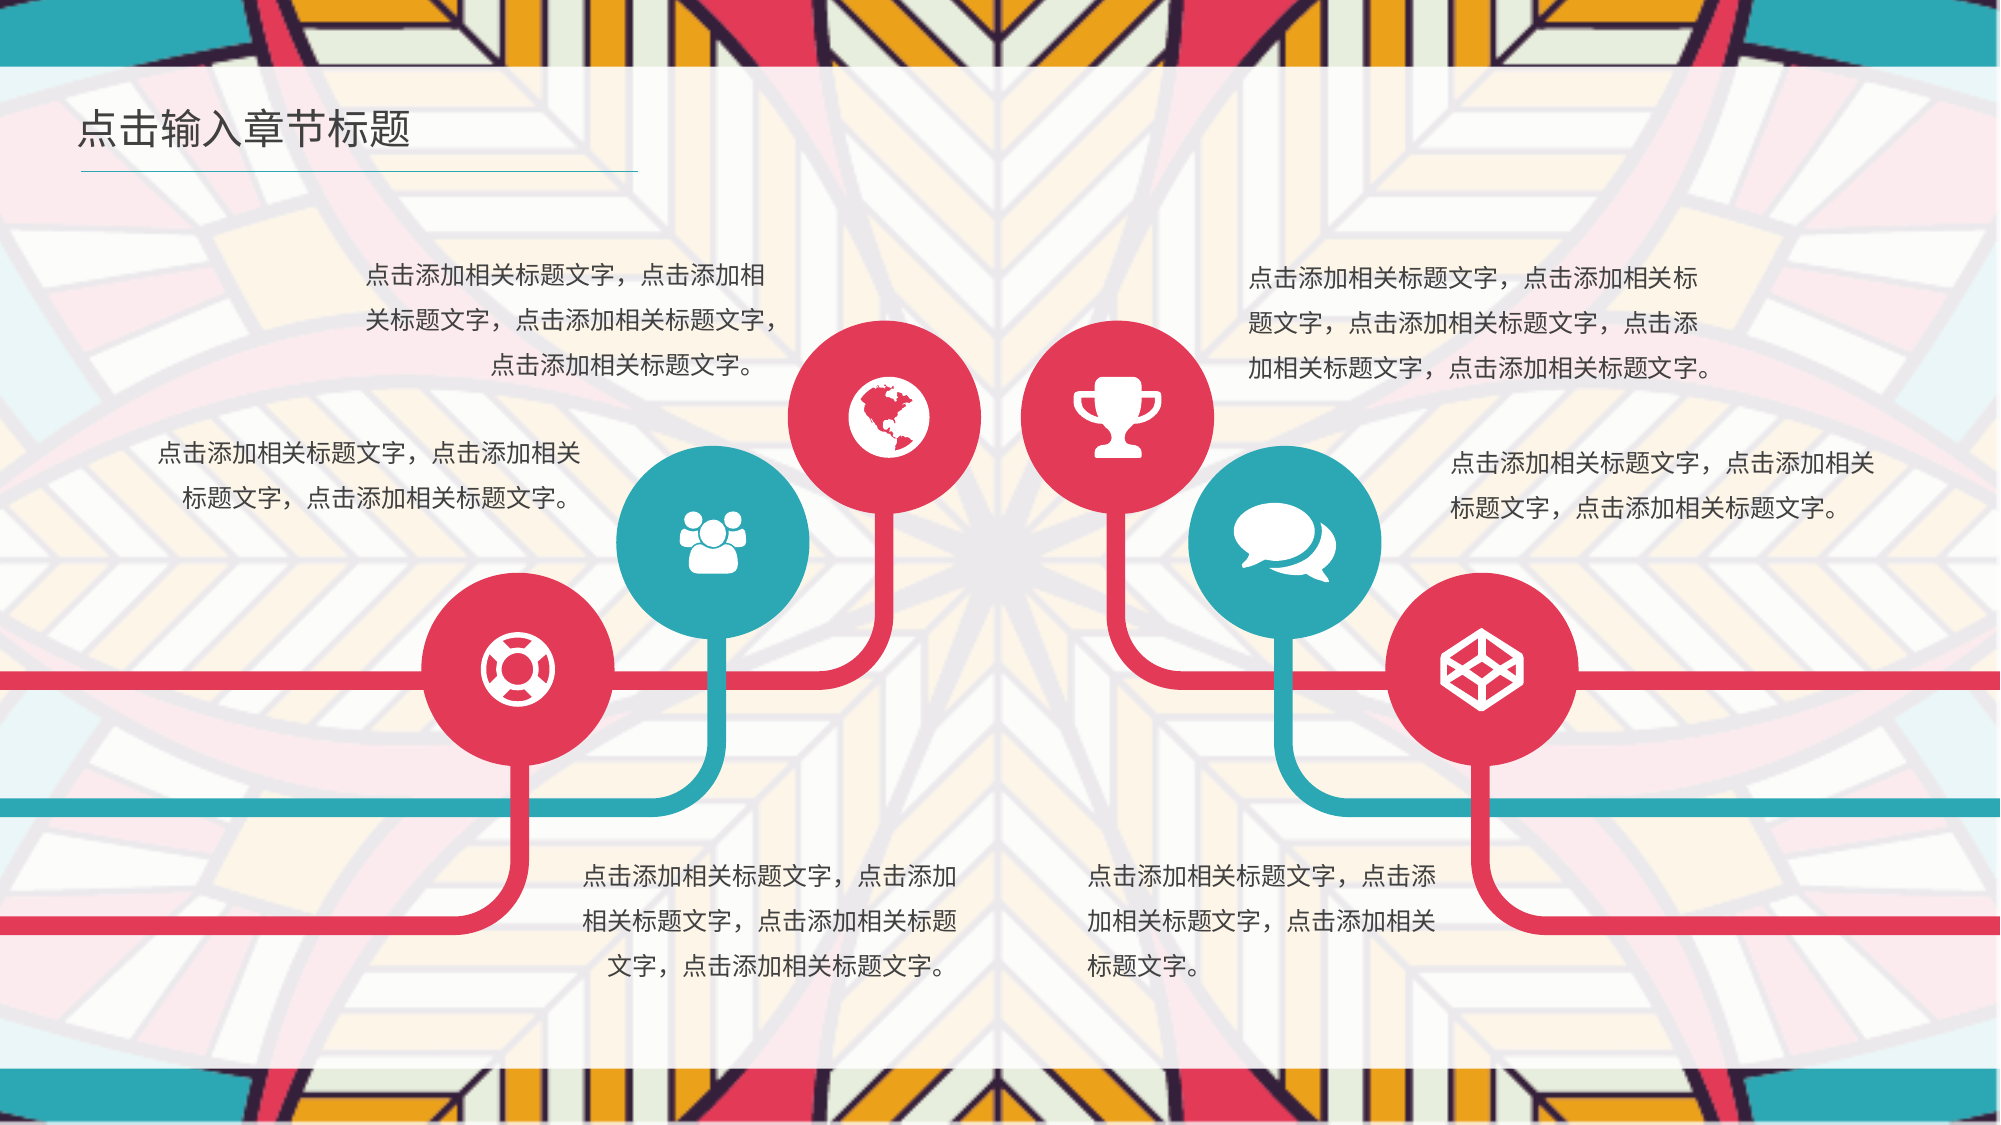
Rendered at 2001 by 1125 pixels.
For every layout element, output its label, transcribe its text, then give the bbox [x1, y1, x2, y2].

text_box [1020, 320, 1215, 514]
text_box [616, 445, 810, 640]
text_box [0, 767, 531, 937]
text_box [1579, 670, 2000, 691]
text_box 点击添加相关标题文字，点击添加相关标题文字，点击添加相关标题文字。 [1072, 838, 1456, 988]
text_box [1273, 640, 1470, 819]
picture [0, 0, 2000, 66]
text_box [1188, 445, 1382, 640]
text_box [0, 797, 509, 819]
text_box [0, 670, 421, 691]
text_box [615, 670, 706, 691]
text_box [1105, 514, 1273, 691]
text_box 点击添加相关标题文字，点击添加相关标题文字，点击添加相关标题文字，点击添加相关标题文字，点击添加相关标题文字。 [1233, 240, 1726, 390]
text_box 点击添加相关标题文字，点击添加相关标题文字，点击添加相关标题文字，点击添加相关标题文字。 [555, 838, 972, 988]
list 点击输入章节标题 [61, 90, 784, 172]
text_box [1385, 572, 1579, 767]
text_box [421, 572, 615, 767]
text_box [1294, 670, 1385, 691]
text_box 点击添加相关标题文字，点击添加相关标题文字，点击添加相关标题文字。 [138, 415, 597, 521]
picture [0, 1069, 2000, 1125]
text_box 点击添加相关标题文字，点击添加相关标题文字，点击添加相关标题文字。 [1435, 425, 1909, 530]
text_box 点击添加相关标题文字，点击添加相关标题文字，点击添加相关标题文字，点击添加相关标题文字。 [331, 237, 781, 387]
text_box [787, 320, 981, 514]
text_box [1491, 797, 2000, 819]
text_box [1470, 767, 2000, 937]
text_box [531, 640, 728, 819]
text_box [728, 514, 895, 691]
